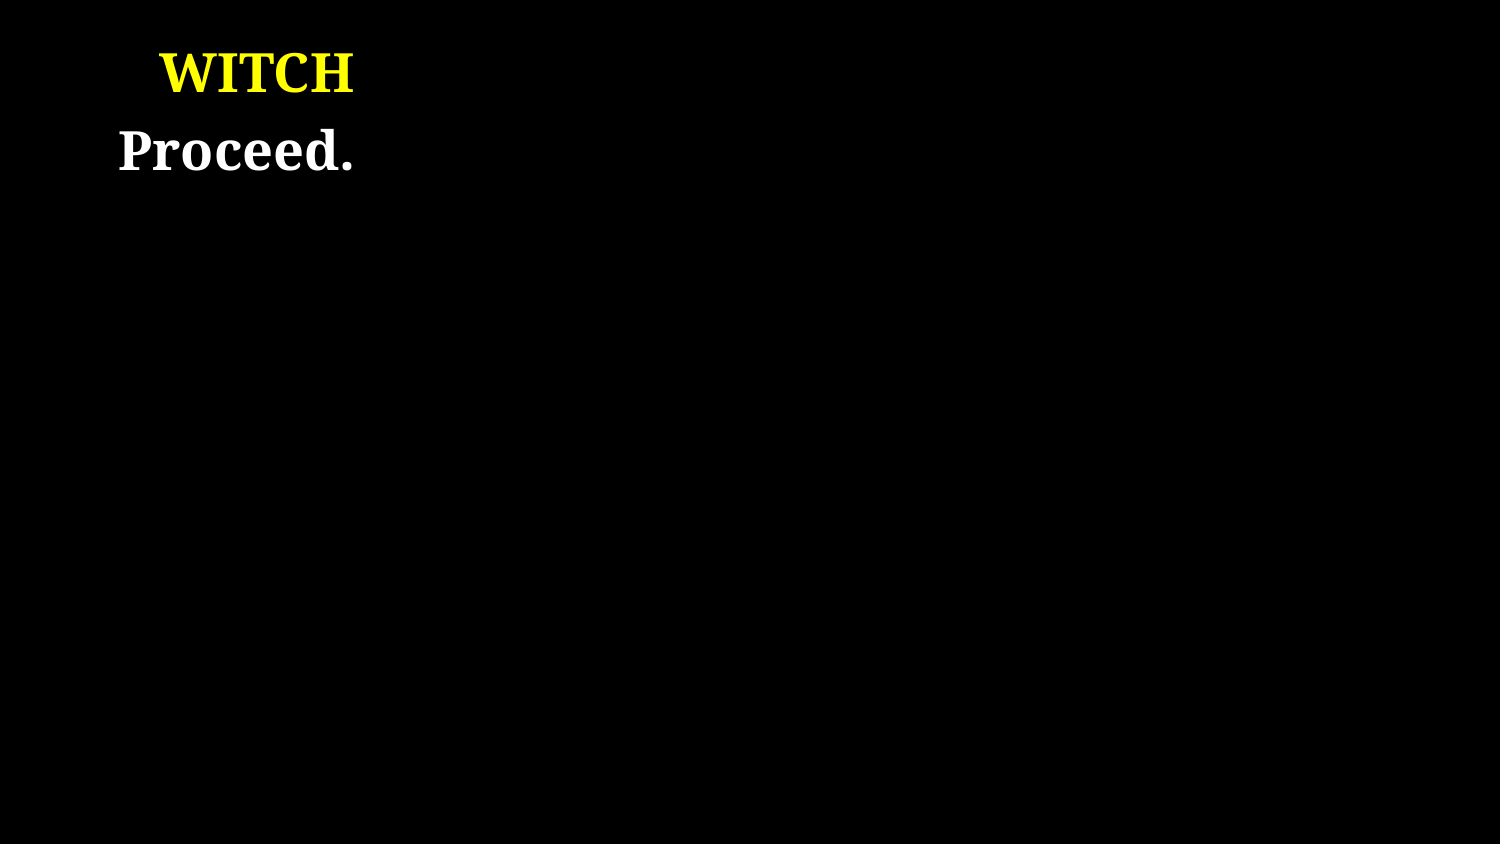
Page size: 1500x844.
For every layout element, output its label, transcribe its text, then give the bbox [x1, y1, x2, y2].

title WITCH Proceed. [103, 17, 1397, 299]
